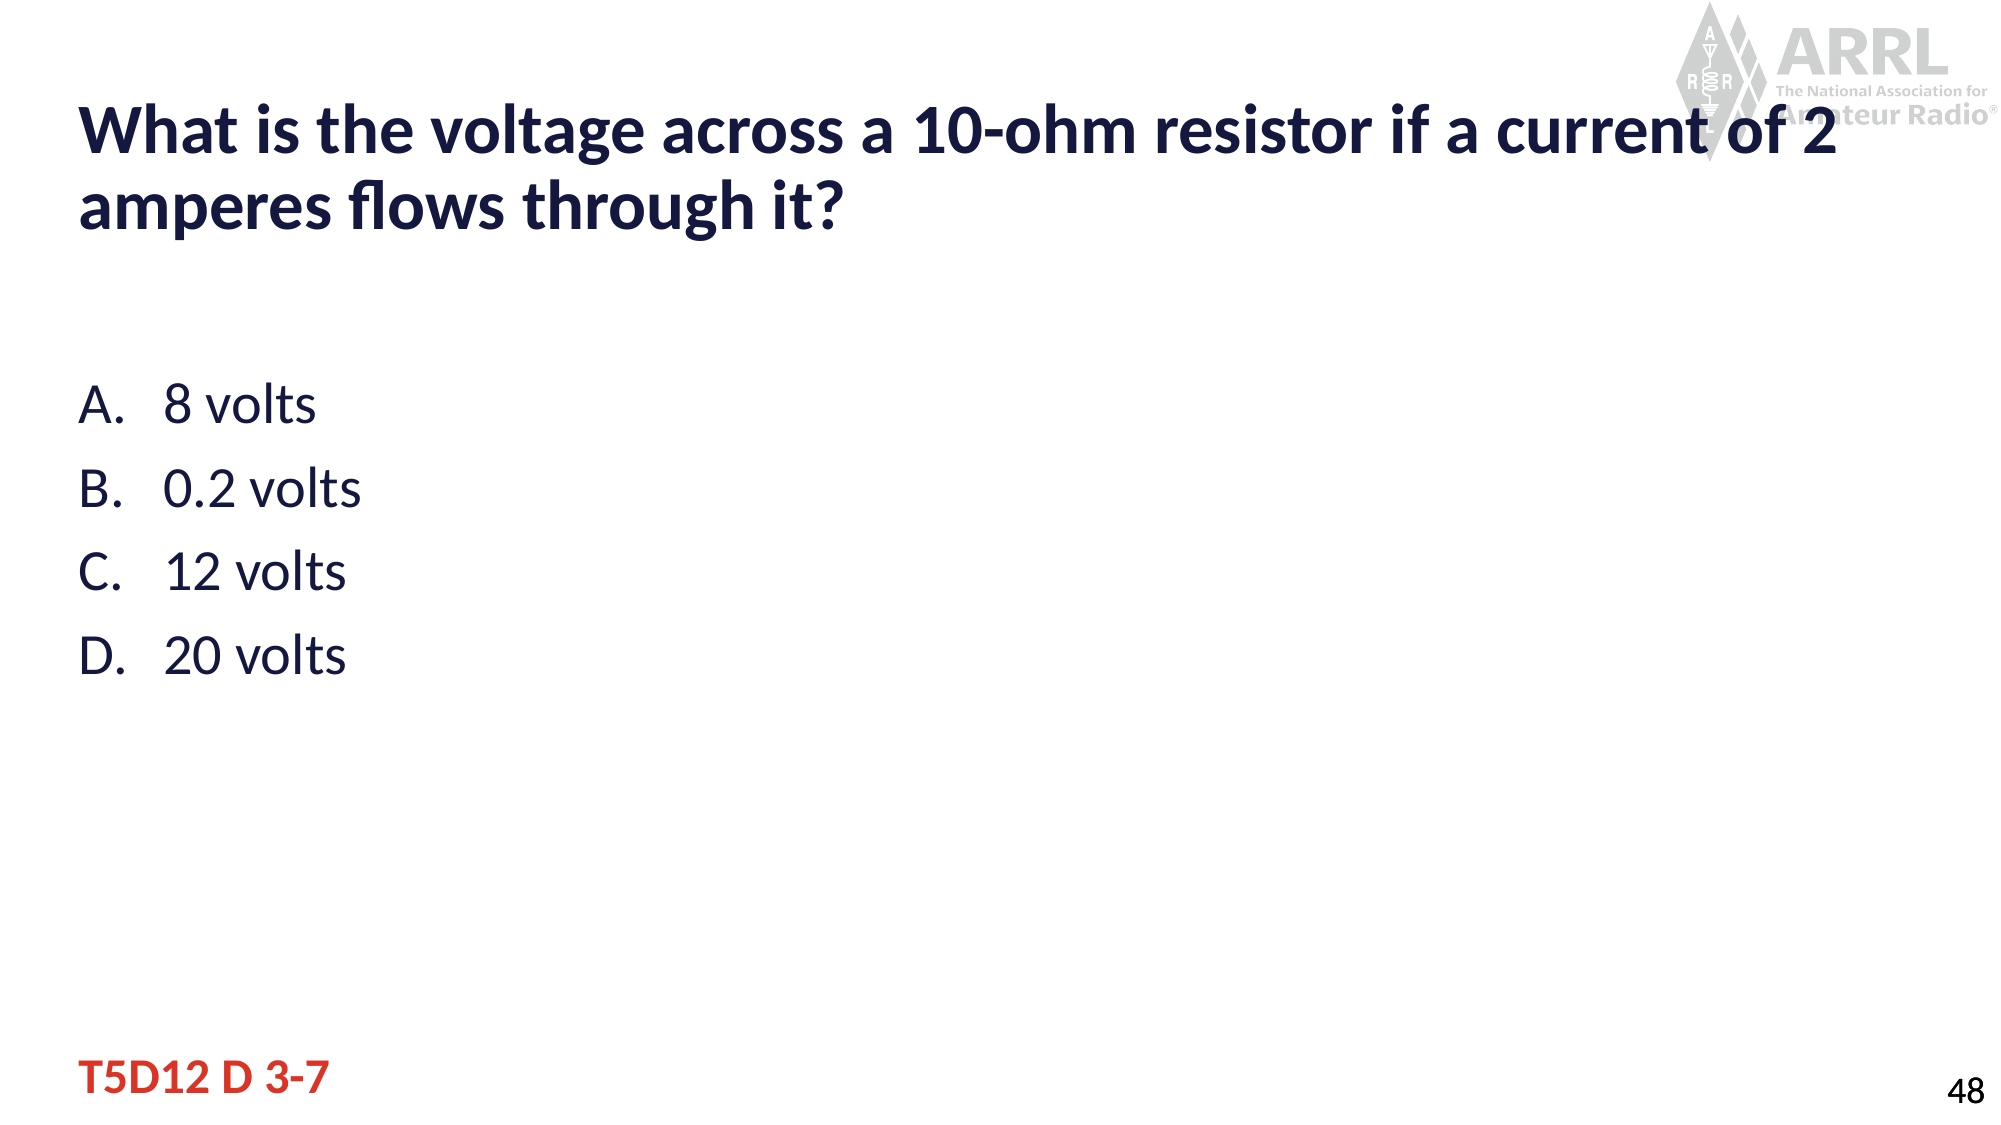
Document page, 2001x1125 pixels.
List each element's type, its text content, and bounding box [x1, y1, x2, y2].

text_box T5D12 D 3-7 [63, 1036, 921, 1112]
list 8 volts 0.2 volts 12 volts 20 volts [63, 365, 1863, 989]
title What is the voltage across a 10-ohm resistor if a current of 2 amperes flows through it? [63, 59, 1863, 278]
picture [1674, 0, 2000, 164]
